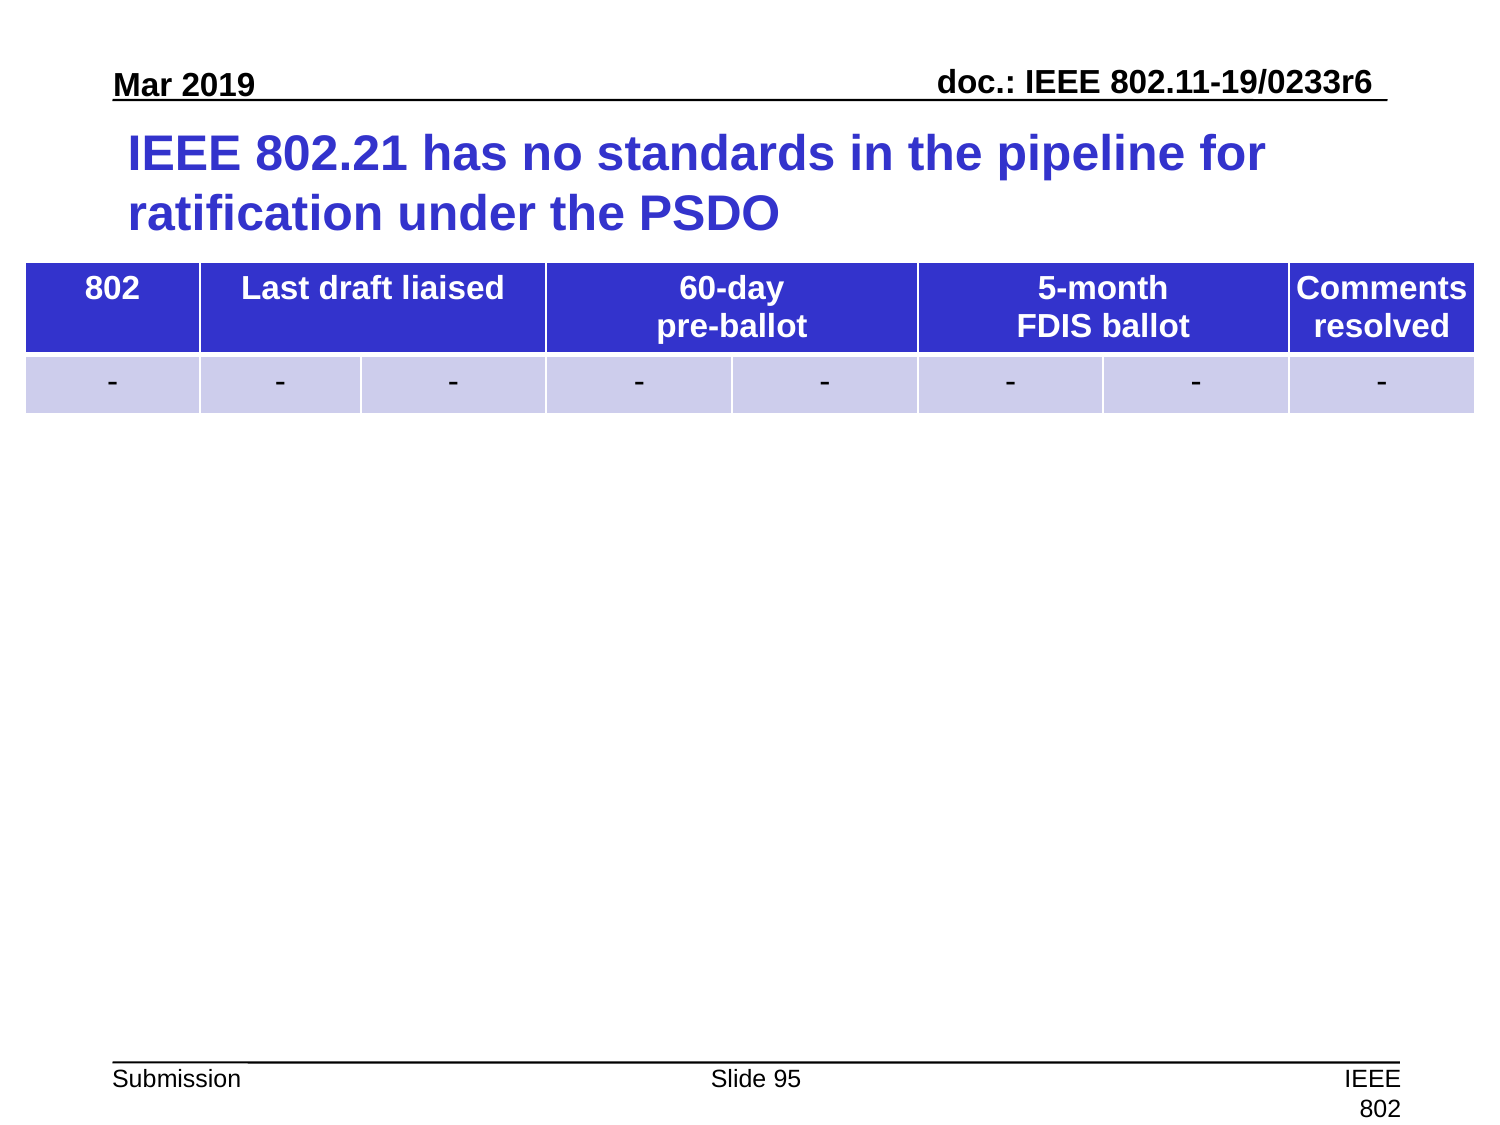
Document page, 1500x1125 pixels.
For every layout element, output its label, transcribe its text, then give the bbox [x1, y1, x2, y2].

table_cell - [919, 357, 1102, 413]
table_cell - [26, 357, 199, 413]
table_cell - [1290, 357, 1474, 413]
title IEEE 802.21 has no standards in the pipeline for ratification under the PSDO [112, 112, 1388, 262]
table_cell - [1104, 357, 1288, 413]
table_cell - [201, 357, 360, 413]
table_header 802 [26, 263, 199, 352]
table_cell - [733, 357, 917, 413]
table_header Last draft liaised [201, 263, 545, 352]
table_header Comments resolved [1290, 263, 1474, 352]
slide_number Slide 95 [709, 1061, 803, 1093]
table_cell - [547, 357, 731, 413]
footer IEEE 802 [1320, 1061, 1402, 1093]
table_cell - [362, 357, 545, 413]
table_header 60-day pre-ballot [547, 263, 917, 352]
table_header 5-month FDIS ballot [919, 263, 1288, 352]
